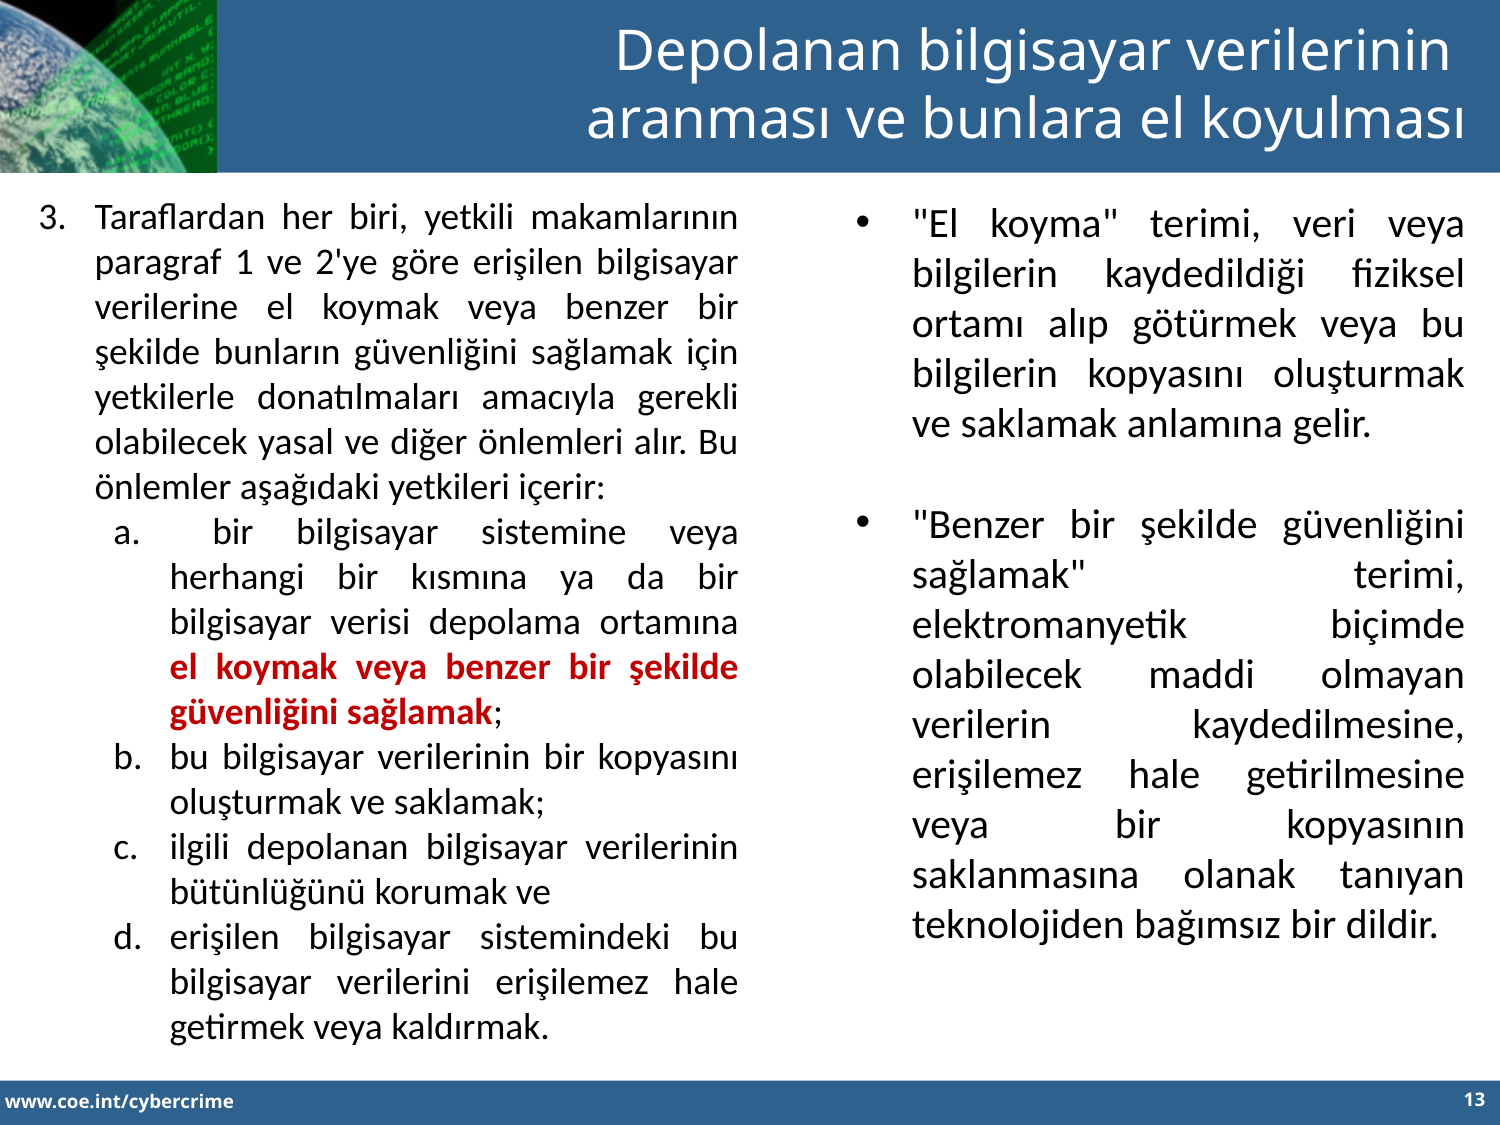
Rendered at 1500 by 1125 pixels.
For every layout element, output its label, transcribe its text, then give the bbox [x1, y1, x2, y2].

text_box Depolanan bilgisayar verilerinin aranması ve bunlara el koyulması [230, 7, 1483, 157]
picture [0, 0, 217, 173]
text_box "El koyma" terimi, veri veya bilgilerin kaydedildiği fiziksel ortamı alıp götürmek veya bu bilgilerin kopyasını oluşturmak ve saklamak anlamına gelir. "Benzer bir şekilde güvenliğini sağlamak" terimi, elektromanyetik biçimde olabilecek maddi olmayan verilerin kaydedilmesine, erişilemez hale getirilmesine veya bir kopyasının saklanmasına olanak tanıyan teknolojiden bağımsız bir dildir. [840, 188, 1480, 954]
text_box Taraflardan her biri, yetkili makamlarının paragraf 1 ve 2'ye göre erişilen bilgisayar verilerine el koymak veya benzer bir şekilde bunların güvenliğini sağlamak için yetkilerle donatılmaları amacıyla gerekli olabilecek yasal ve diğer önlemleri alır. Bu önlemler aşağıdaki yetkileri içerir: bir bilgisayar sistemine veya herhangi bir kısmına ya da bir bilgisayar verisi depolama ortamına el koymak veya benzer bir şekilde güvenliğini sağlamak; bu bilgisayar verilerinin bir kopyasını oluşturmak ve saklamak; ilgili depolanan bilgisayar verilerinin bütünlüğünü korumak ve erişilen bilgisayar sistemindeki bu bilgisayar verilerini erişilemez hale getirmek veya kaldırmak. [23, 184, 754, 1055]
